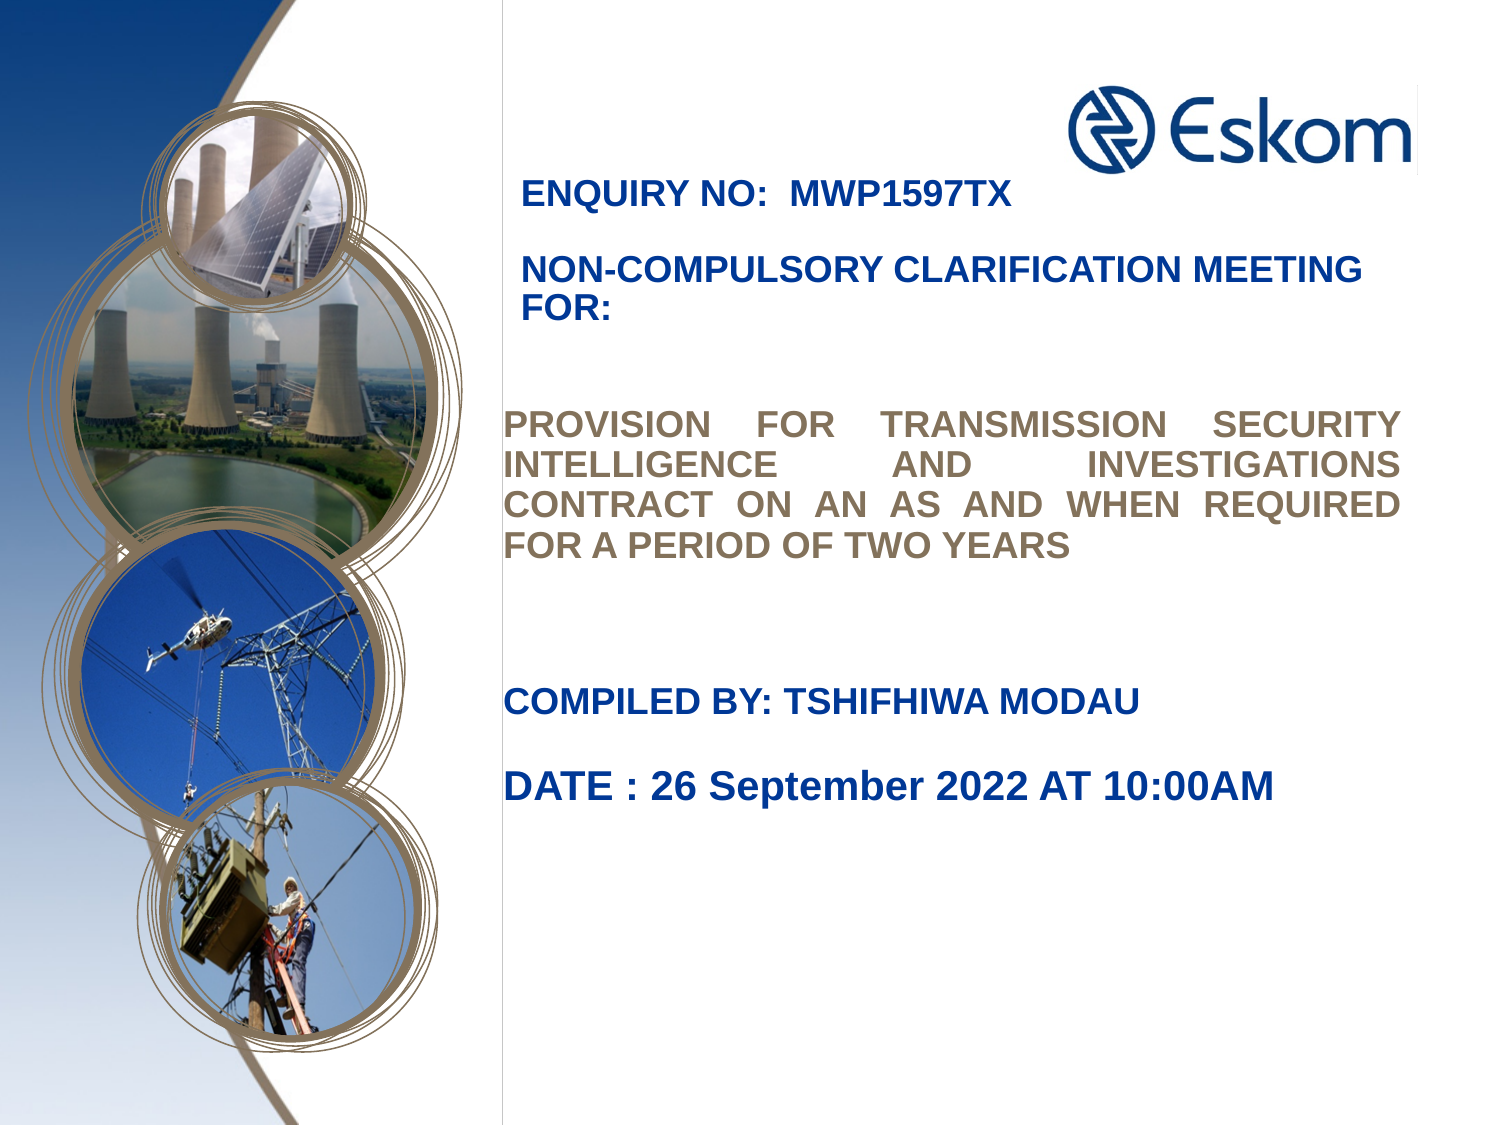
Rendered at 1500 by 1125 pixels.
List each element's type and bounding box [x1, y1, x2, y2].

text_box [137, 768, 438, 1053]
text_box [0, 0, 1500, 1125]
text_box [41, 506, 406, 850]
text_box [141, 101, 367, 313]
text_box [27, 196, 462, 607]
